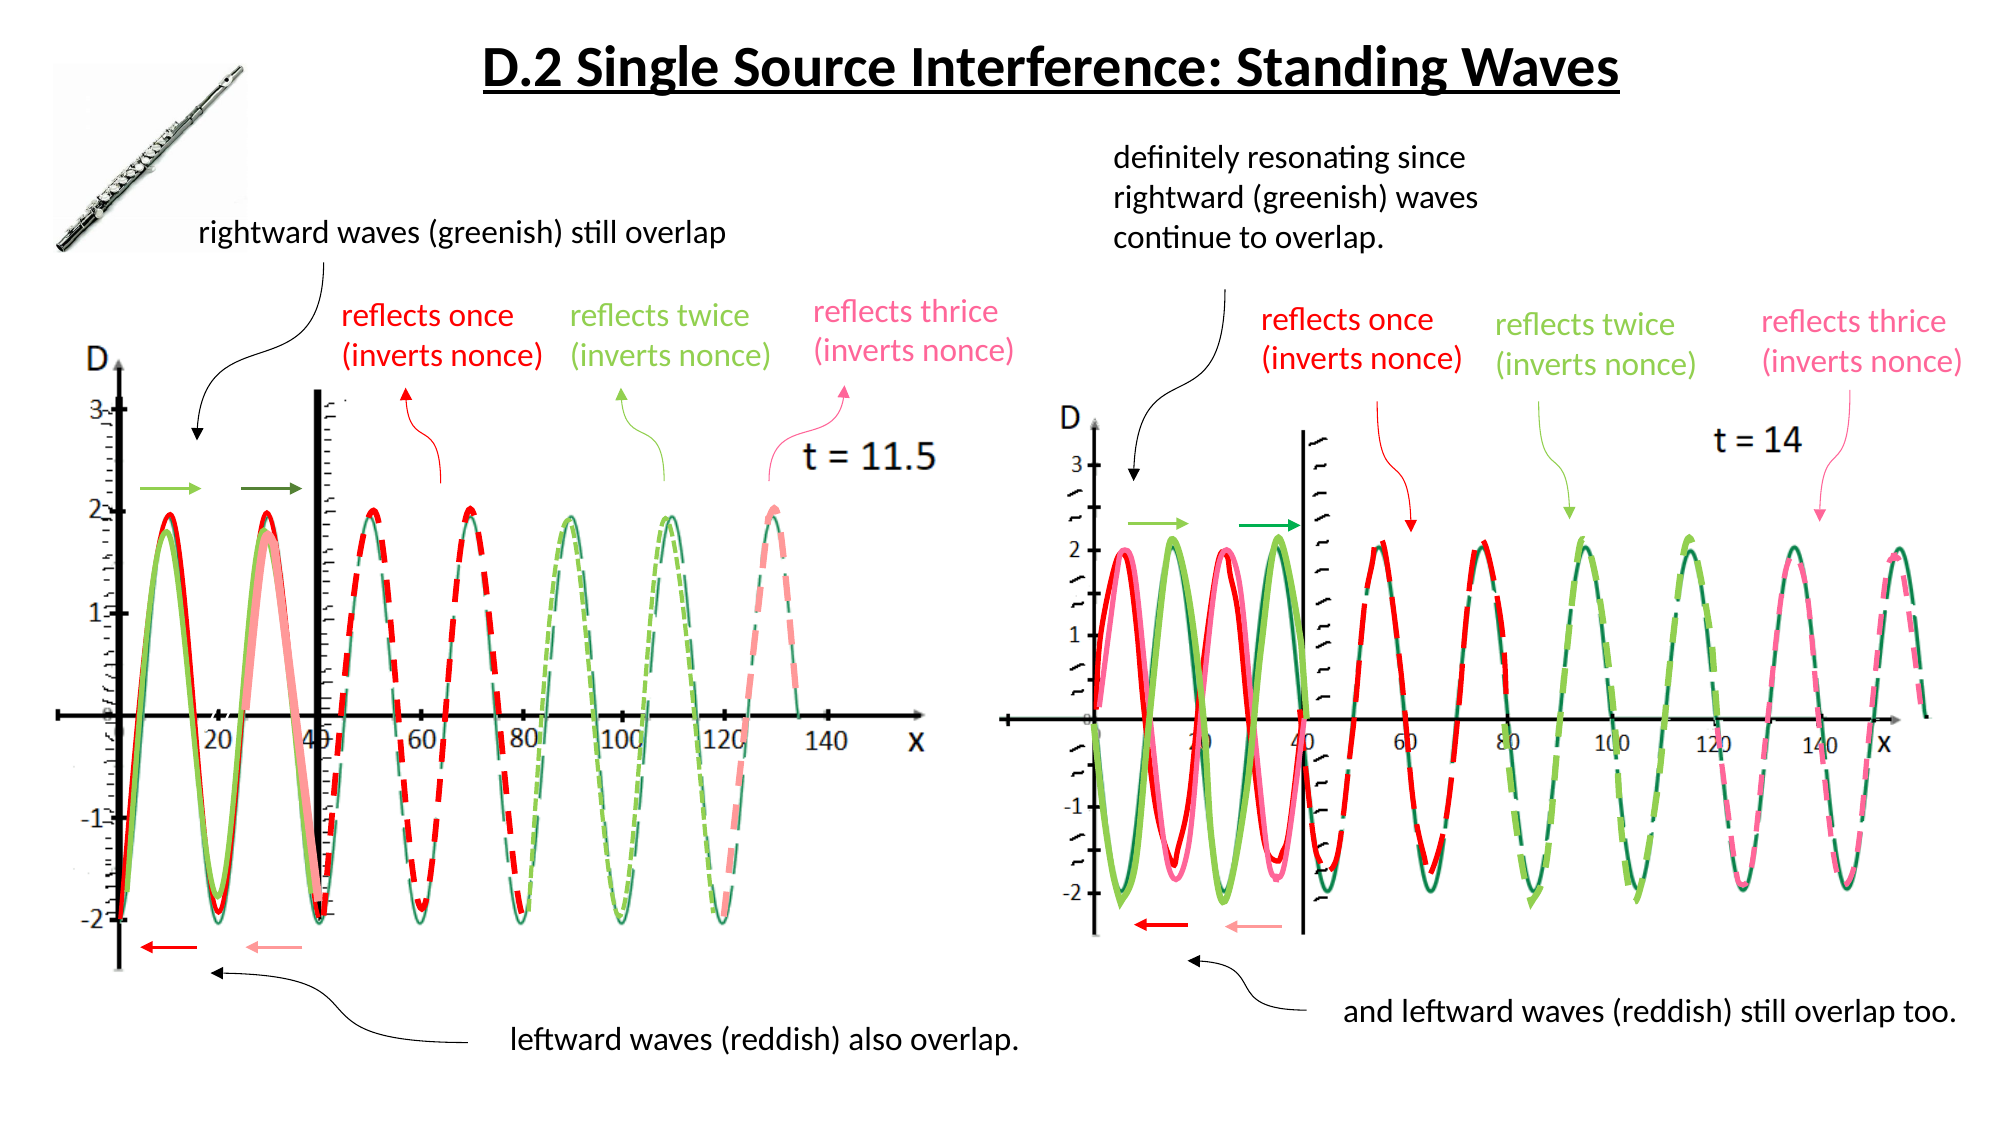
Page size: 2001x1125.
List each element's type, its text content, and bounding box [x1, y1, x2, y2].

text_box definitely resonating since rightward (greenish) waves continue to overlap. [1098, 127, 1520, 263]
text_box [171, 288, 350, 415]
text_box reflects once (inverts nonce) [1246, 289, 1479, 385]
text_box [1495, 444, 1614, 476]
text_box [1083, 339, 1276, 431]
text_box rightward waves (greenish) still overlap [183, 203, 743, 258]
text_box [375, 418, 471, 454]
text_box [1768, 440, 1901, 471]
text_box reflects twice (inverts nonce) [1480, 294, 1745, 387]
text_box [758, 395, 855, 471]
text_box and leftward waves (reddish) still overlap too. [1328, 982, 1974, 1037]
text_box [1187, 960, 1307, 1011]
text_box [18, 327, 962, 991]
text_box D.2 Single Source Interference: Standing Waves [467, 28, 1719, 112]
text_box reflects thrice (inverts nonce) [1746, 291, 1979, 387]
text_box reflects thrice (inverts nonce) [798, 281, 1031, 376]
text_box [210, 973, 468, 1043]
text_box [1328, 449, 1460, 484]
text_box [50, 62, 251, 257]
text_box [979, 387, 1986, 952]
text_box reflects twice (inverts nonce) [555, 285, 788, 327]
text_box reflects once (inverts nonce) [326, 285, 555, 327]
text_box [595, 412, 690, 456]
text_box leftward waves (reddish) also overlap. [494, 1010, 1036, 1065]
